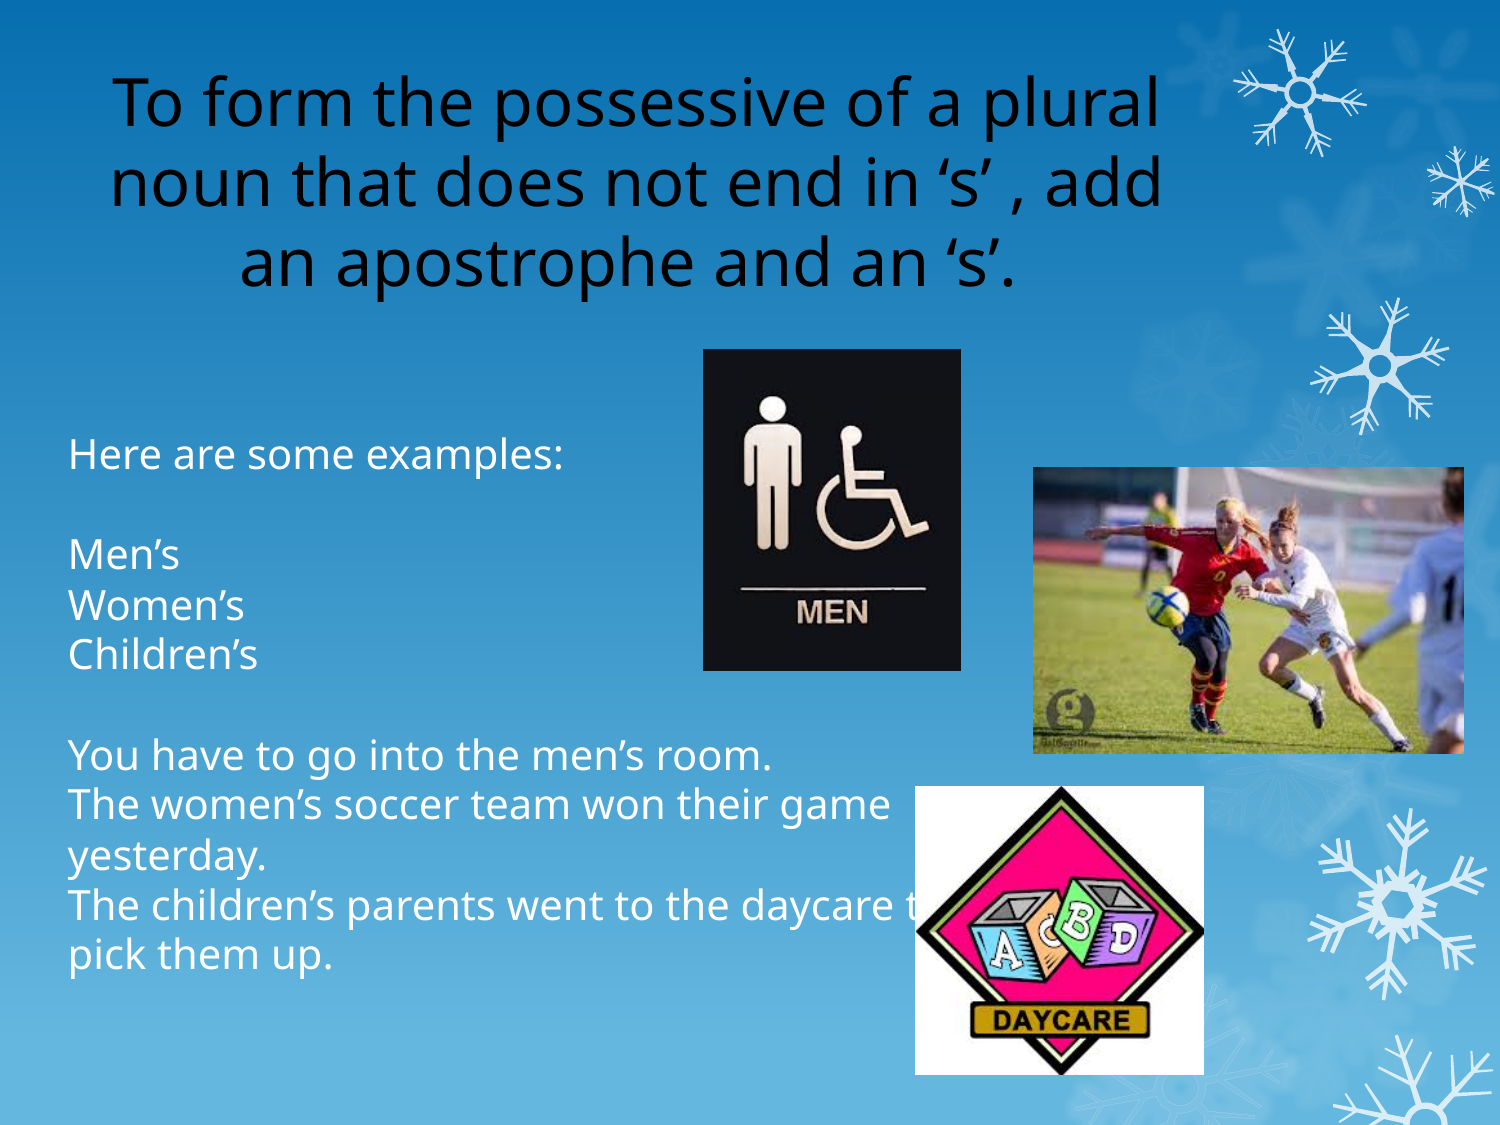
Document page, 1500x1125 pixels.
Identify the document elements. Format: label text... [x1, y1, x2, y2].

picture [703, 349, 962, 671]
picture [914, 786, 1204, 1076]
text_box Here are some examples: Men’s Women’s Children’s You have to go into the men’s room. The women’s soccer team won their game yesterday. The children’s parents went to the daycare to pick them up. [53, 420, 963, 986]
title To form the possessive of a plural noun that does not end in ‘s’ , add an apostrophe and an ‘s’. [53, 42, 1222, 318]
picture [1032, 467, 1464, 755]
